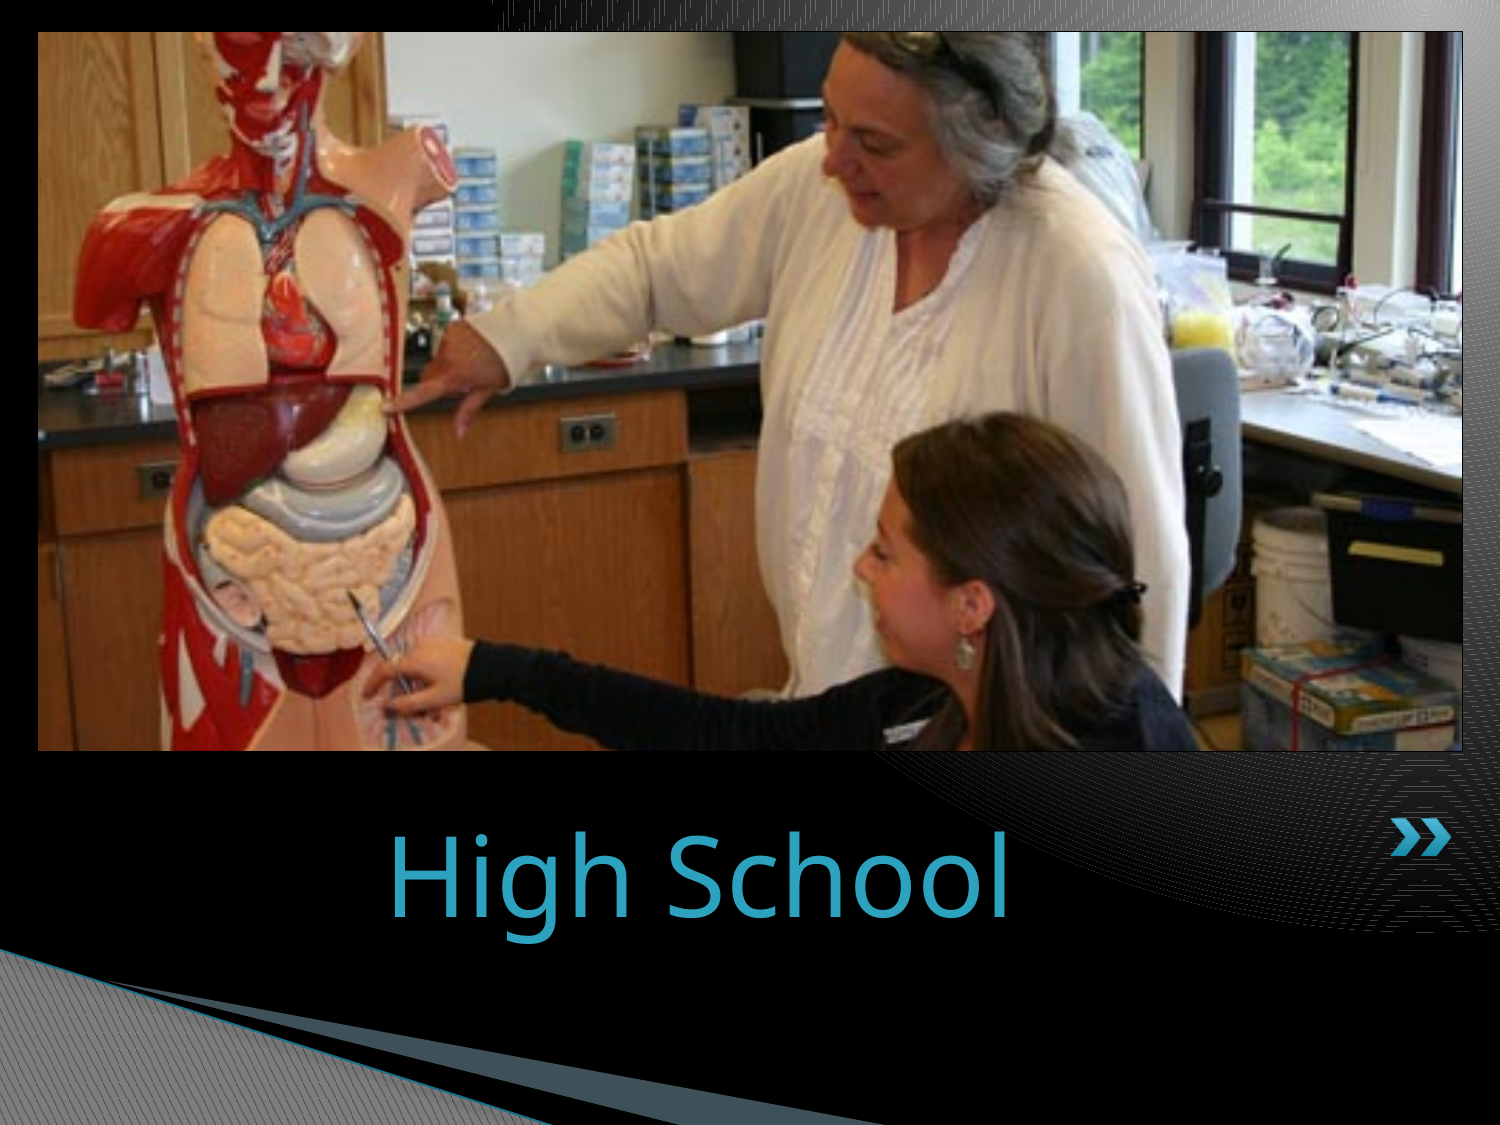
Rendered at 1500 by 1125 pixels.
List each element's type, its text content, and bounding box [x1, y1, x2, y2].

picture [37, 30, 1463, 752]
picture [0, 952, 543, 1125]
title High School [37, 798, 1363, 891]
